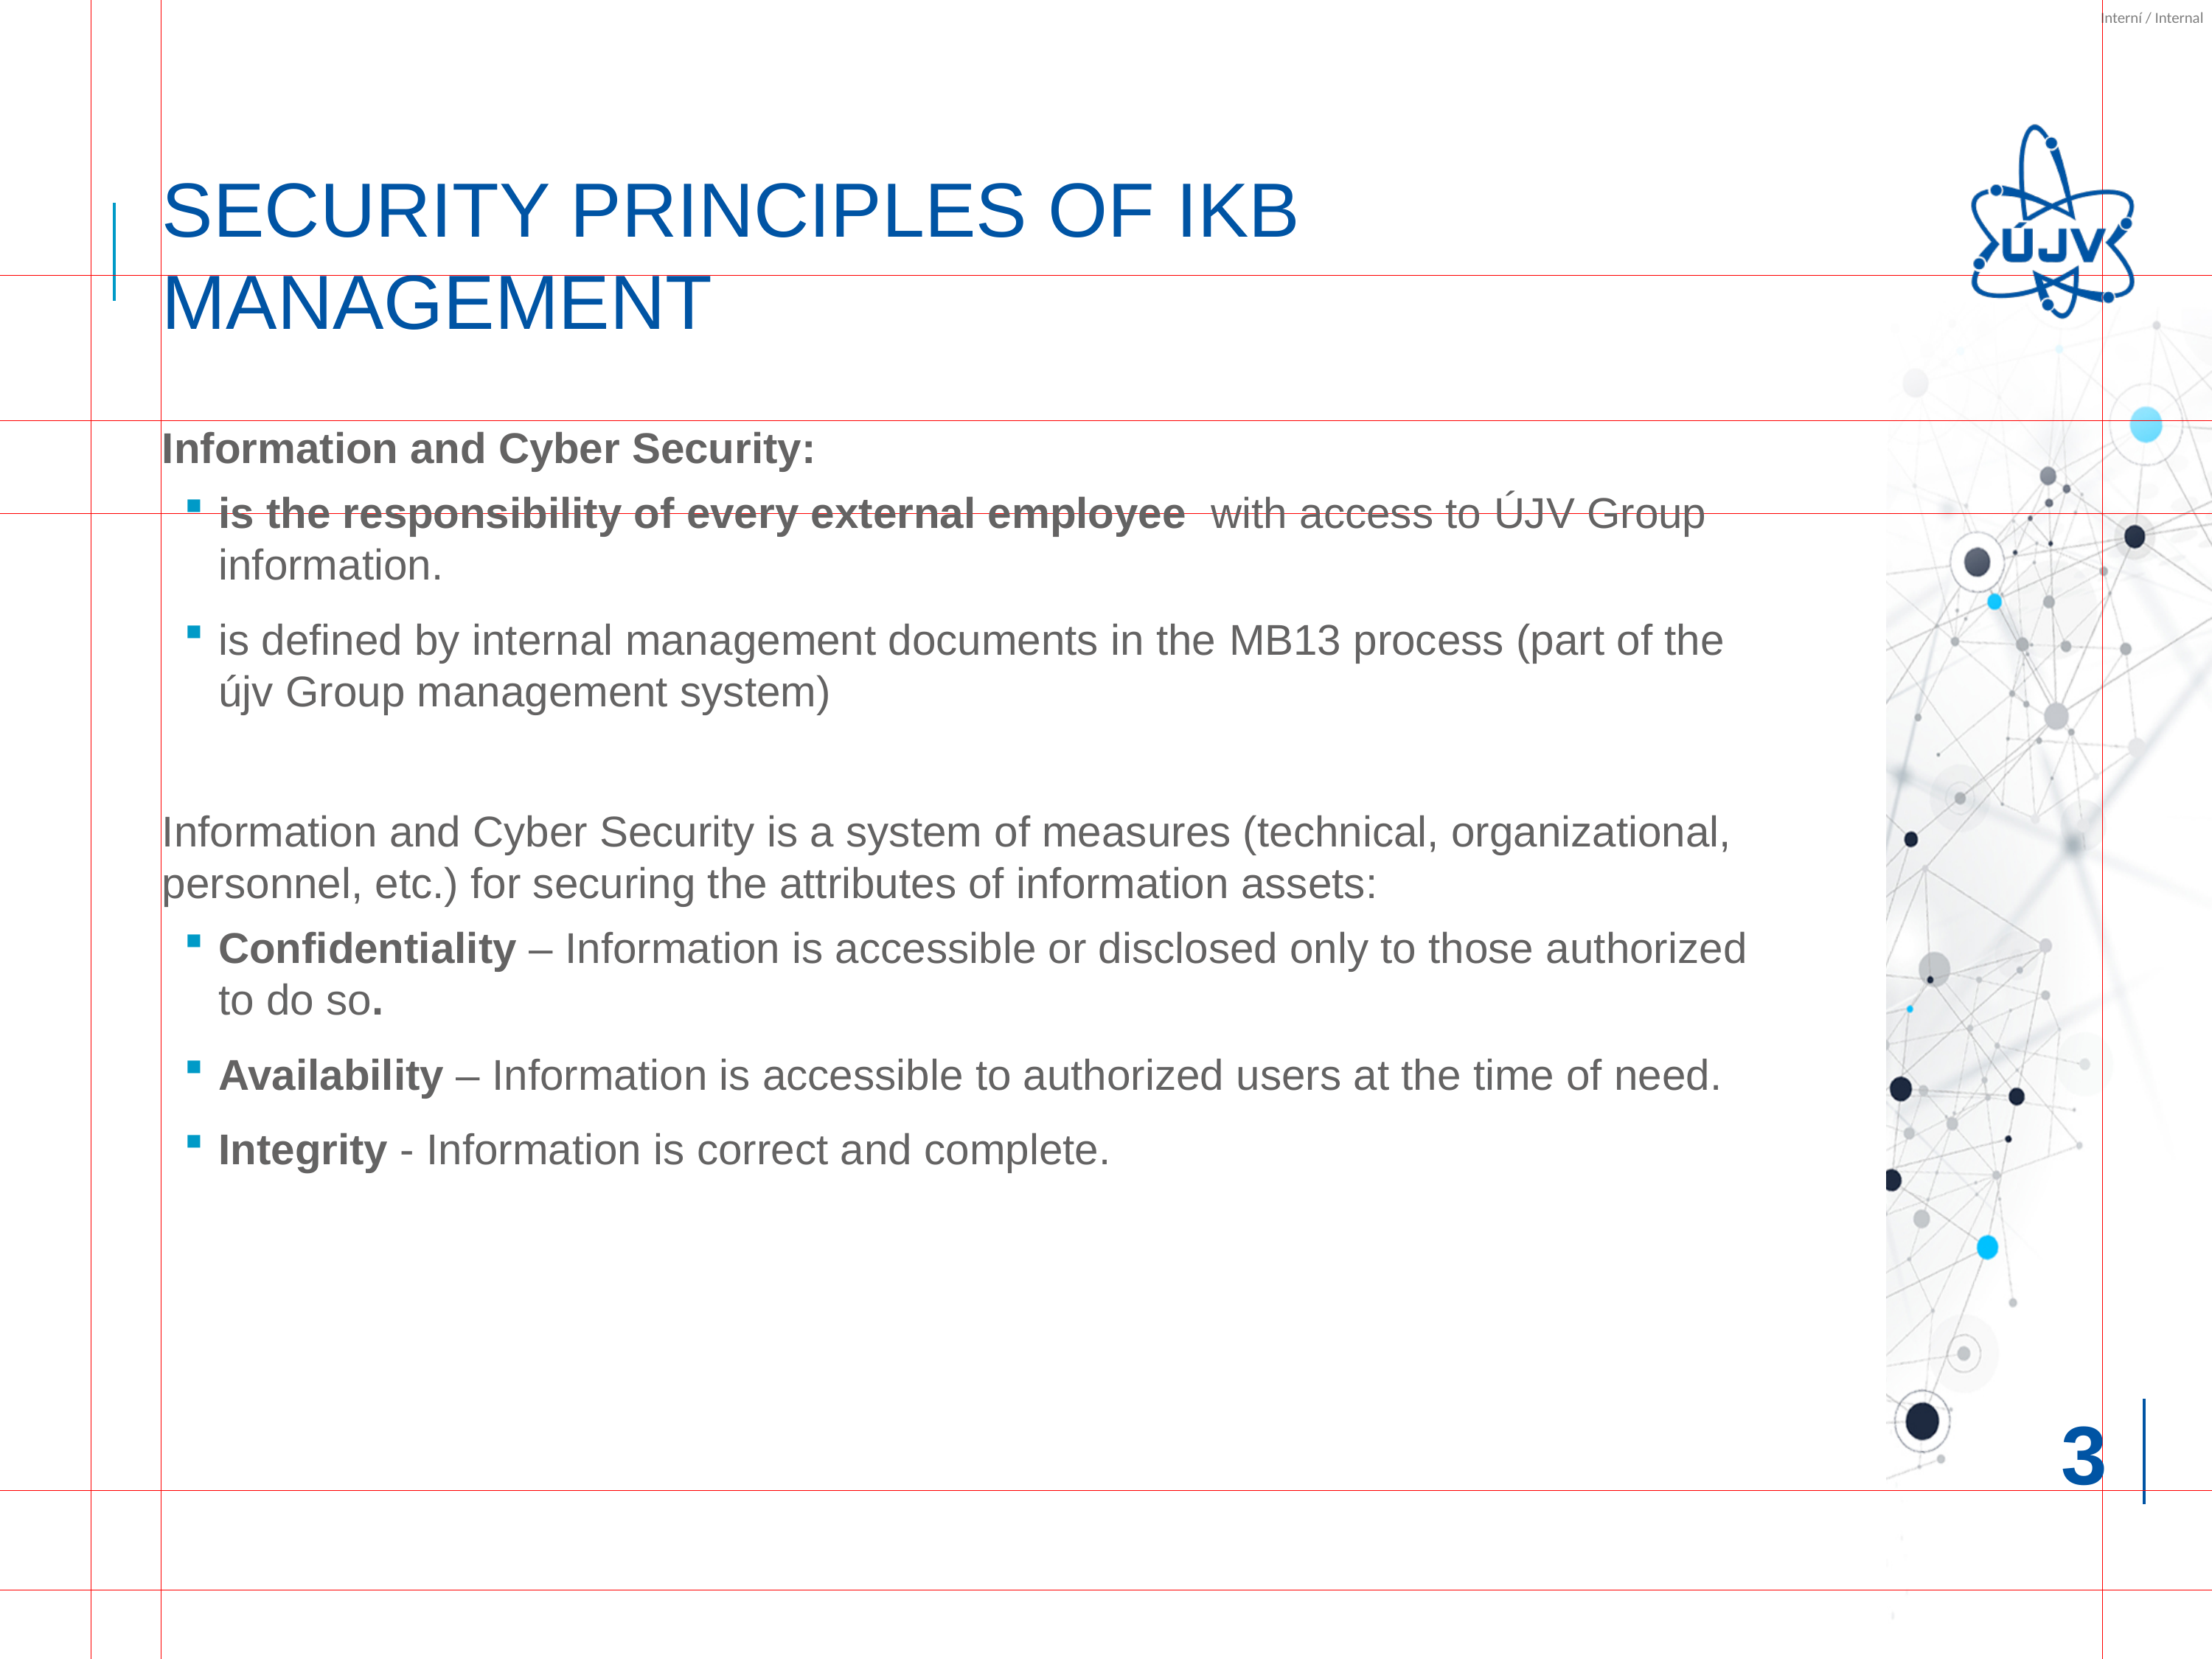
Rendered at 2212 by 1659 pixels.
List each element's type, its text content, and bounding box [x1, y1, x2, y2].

picture [2103, 421, 2212, 513]
title Security Principles of IKB Management [161, 124, 1759, 381]
picture [1886, 1491, 2102, 1590]
picture [1886, 514, 2102, 1490]
picture [2103, 1590, 2212, 1659]
list Information and Cyber Security: is the responsibility of every external employee with access to ÚJV Group information. is defined by internal management documents in the MB13 process (part of the újv Group management system) Information and Cyber Security is a system of measures (technical, organizational, personnel, etc.) for securing the attributes of information assets: Confidentiality – Information is accessible or disclosed only to those authorized to do so. Availability – Information is accessible to authorized users at the time of need. Integrity - Information is correct and complete. [161, 420, 1759, 1535]
picture [1886, 1590, 2102, 1659]
slide_number 3 [1937, 1399, 2107, 1505]
picture [2103, 1491, 2212, 1590]
picture [1886, 421, 2102, 513]
picture [2103, 514, 2212, 1490]
picture [1886, 84, 2212, 420]
